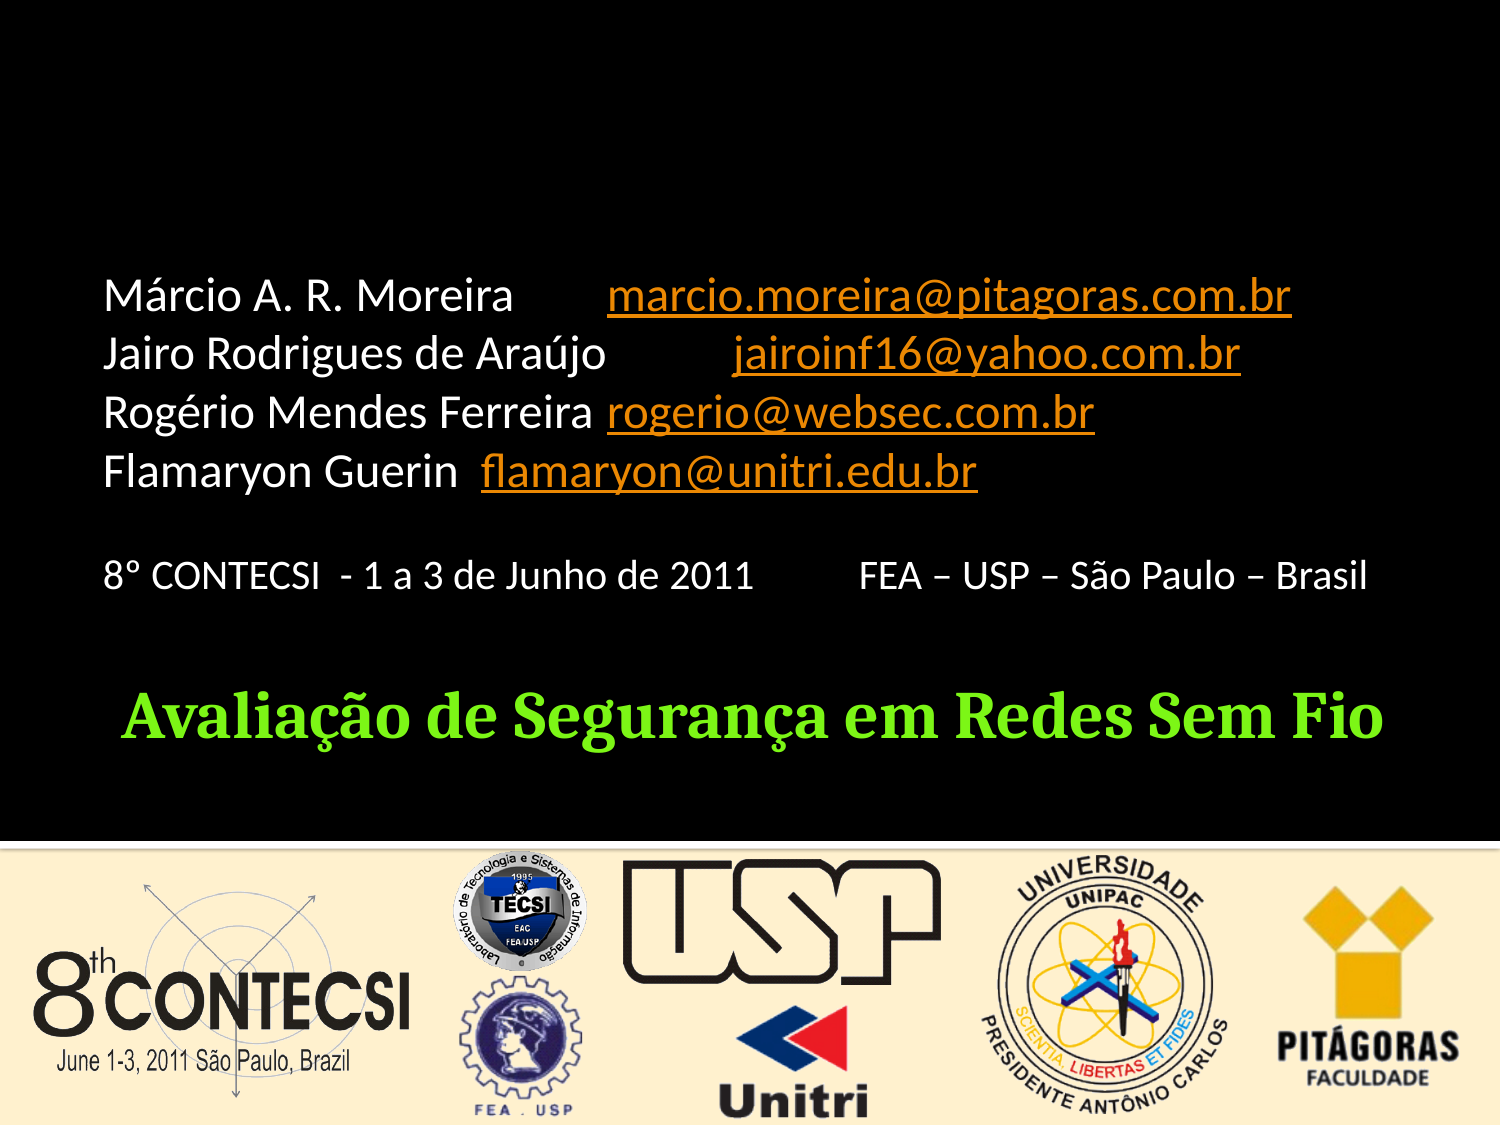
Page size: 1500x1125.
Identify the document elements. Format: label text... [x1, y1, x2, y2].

picture [442, 846, 600, 1125]
title Avaliação de Segurança em Redes Sem Fio [35, 597, 1465, 825]
picture [1269, 880, 1468, 1089]
picture [718, 1004, 869, 1121]
picture [975, 855, 1234, 1114]
picture [25, 869, 417, 1105]
picture [623, 859, 941, 985]
subtitle Márcio A. R. Moreira marcio.moreira@pitagoras.com.br Jairo Rodrigues de Araújo jairoinf16@yahoo.com.br Rogério Mendes Ferreira rogerio@websec.com.br Flamaryon Guerin flamaryon@unitri.edu.br 8º CONTECSI - 1 a 3 de Junho de 2011 FEA – USP – São Paulo – Brasil [83, 257, 1447, 598]
